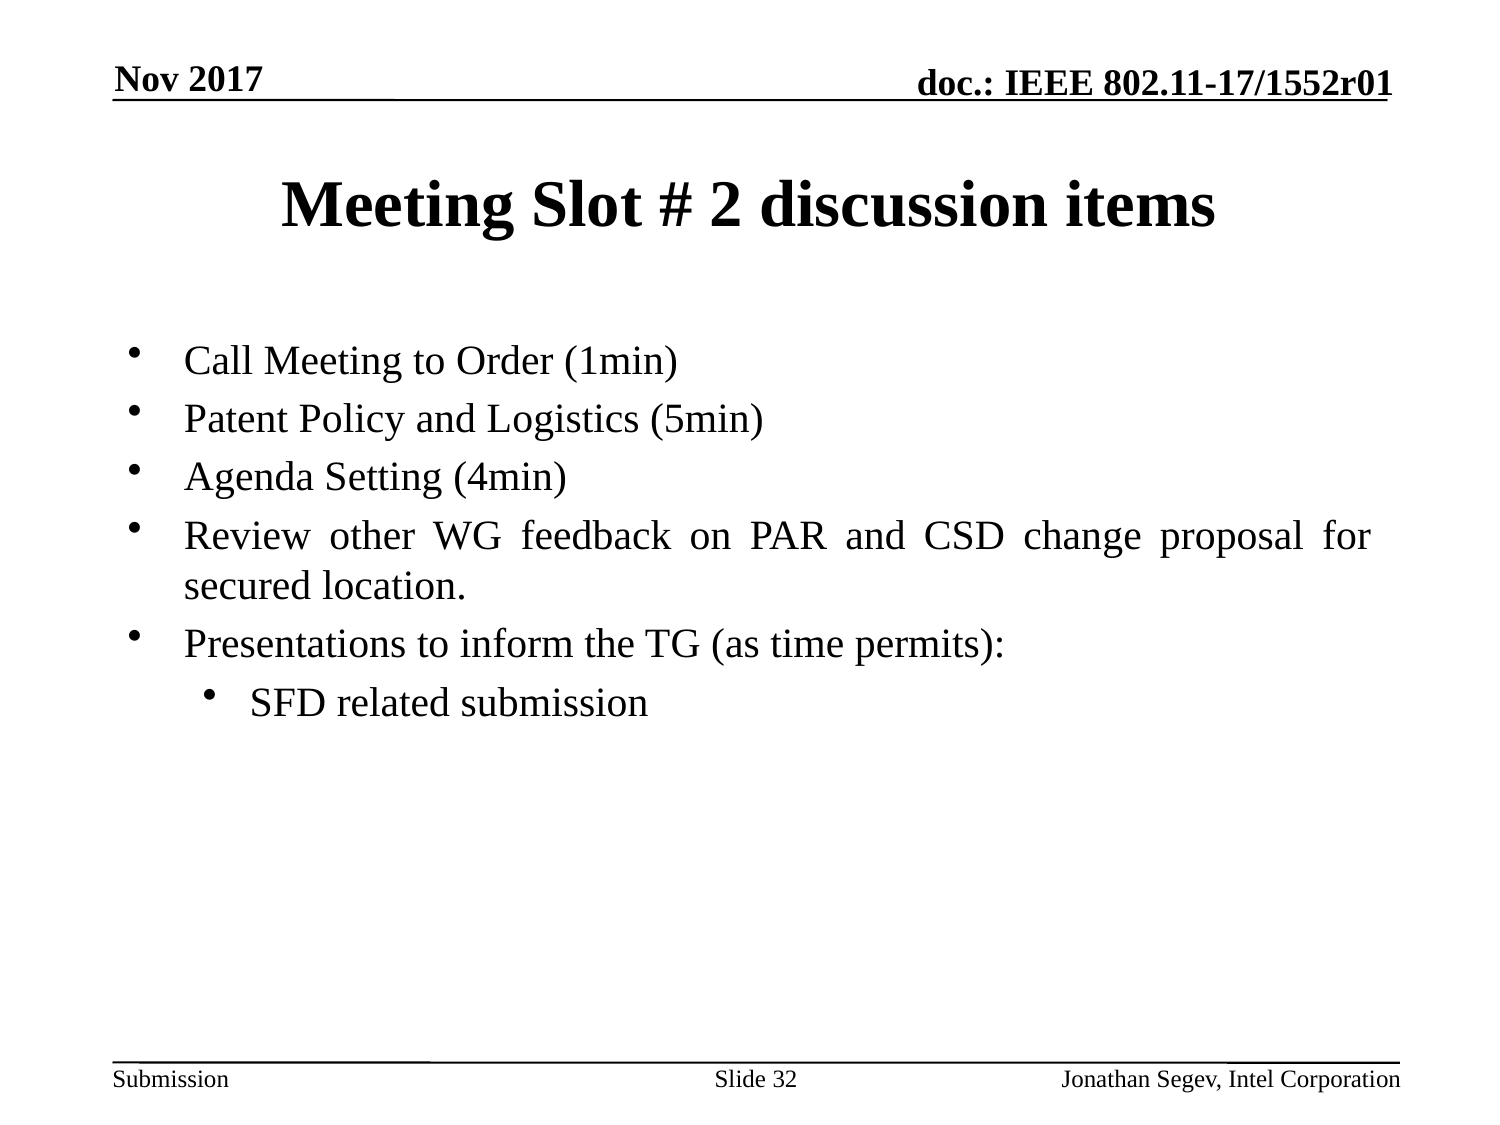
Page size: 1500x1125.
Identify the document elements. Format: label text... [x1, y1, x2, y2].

footer Jonathan Segev, Intel Corporation [878, 1061, 1402, 1093]
list Call Meeting to Order (1min) Patent Policy and Logistics (5min) Agenda Setting (4min) Review other WG feedback on PAR and CSD change proposal for secured location. Presentations to inform the TG (as time permits): SFD related submission [112, 324, 1388, 1000]
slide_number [114, 54, 423, 100]
title Meeting Slot # 2 discussion items [112, 112, 1388, 288]
slide_number Slide 32 [712, 1061, 800, 1123]
